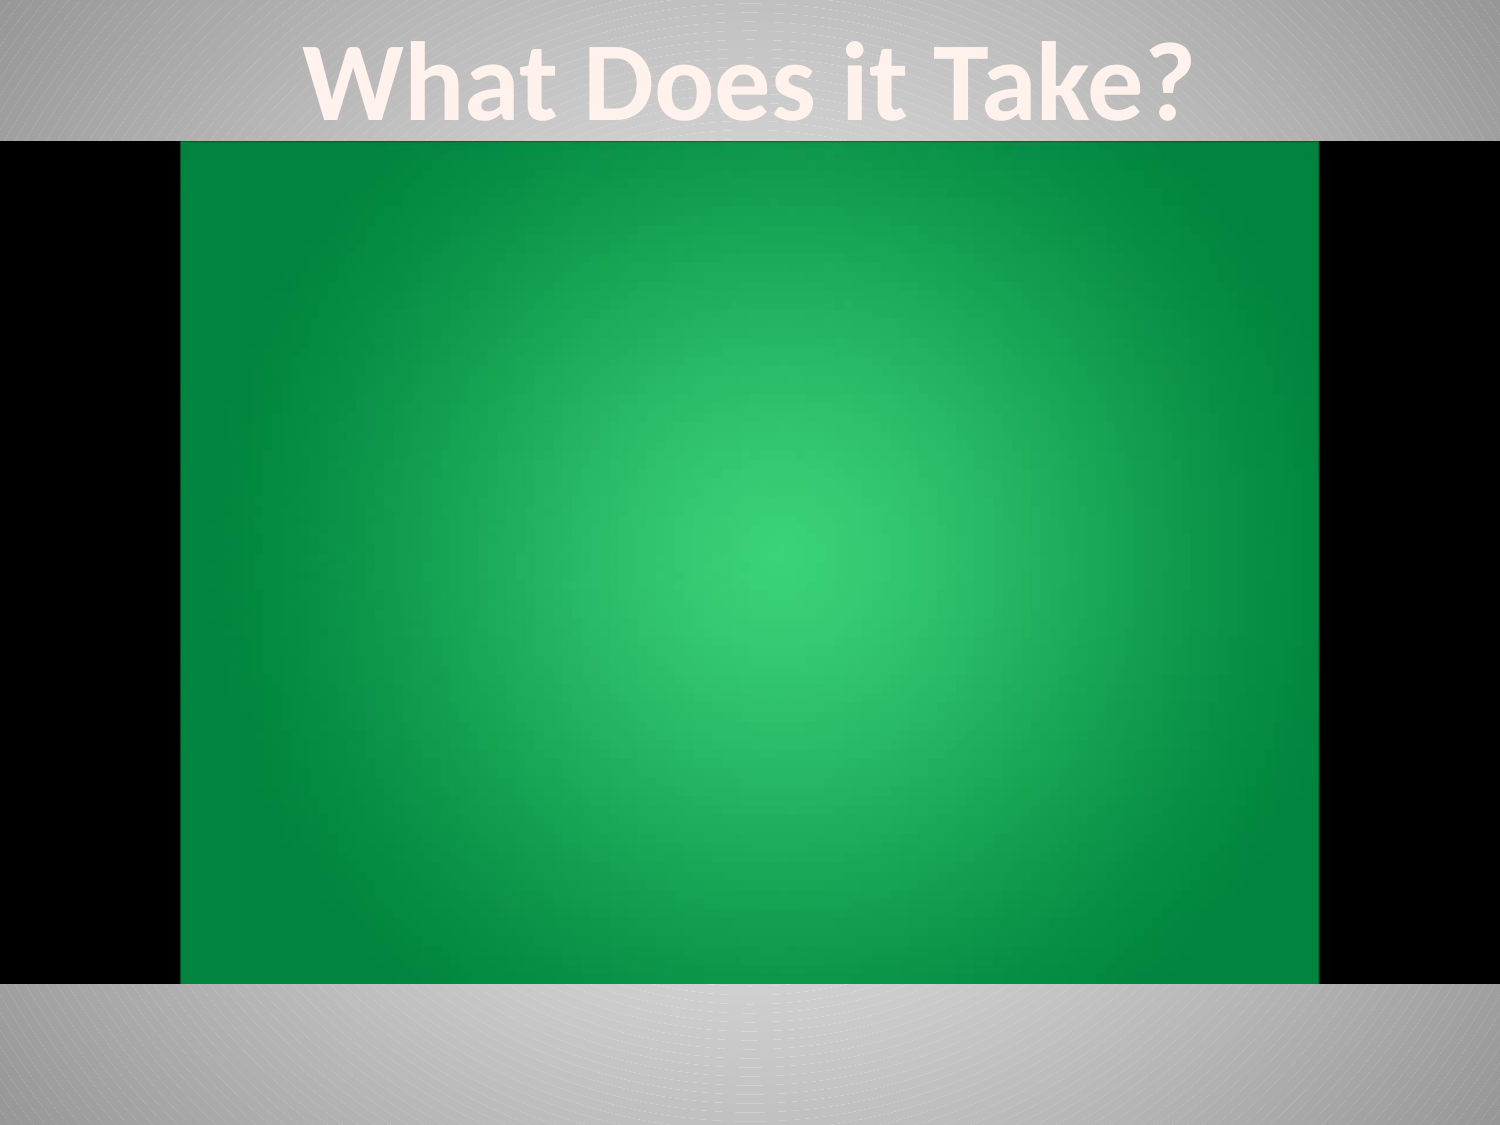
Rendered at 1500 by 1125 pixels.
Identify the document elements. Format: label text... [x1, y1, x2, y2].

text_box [0, 140, 1500, 985]
text_box What Does it Take? [0, 0, 1500, 140]
